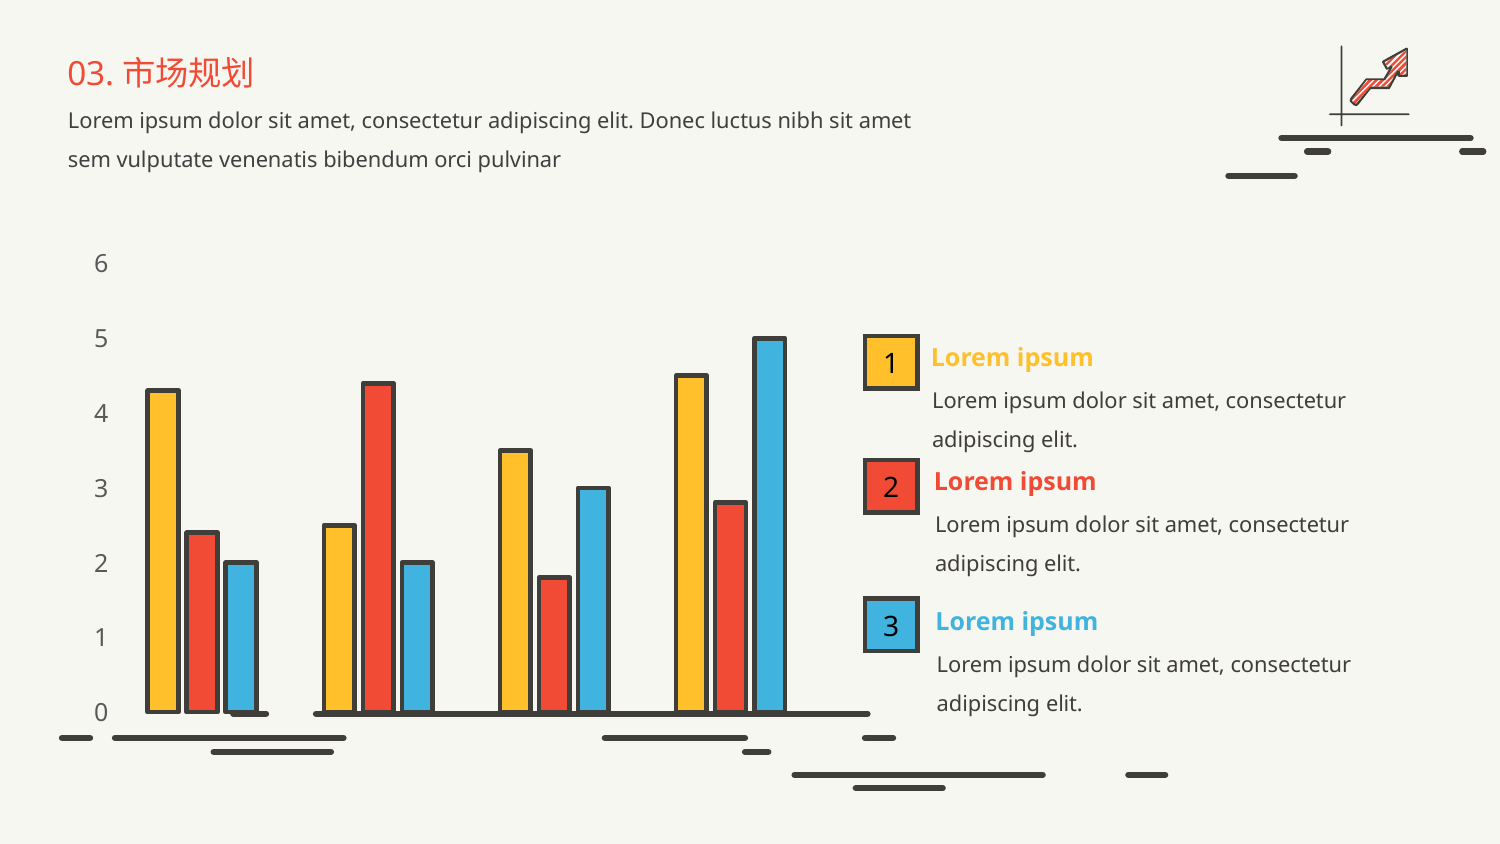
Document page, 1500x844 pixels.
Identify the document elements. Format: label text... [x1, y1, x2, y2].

text_box Lorem ipsum [918, 457, 1119, 503]
text_box 2 [864, 459, 918, 513]
text_box 03.市场规划 [52, 45, 270, 100]
chart [78, 236, 834, 713]
text_box Lorem ipsum dolor sit amet, consectetur adipiscing elit. [921, 629, 1467, 724]
text_box 3 [864, 598, 918, 652]
text_box Lorem ipsum dolor sit amet, consectetur adipiscing elit. [920, 489, 1466, 584]
text_box Lorem ipsum dolor sit amet, consectetur adipiscing elit. Donec luctus nibh sit amet sem vulputate venenatis bibendum orci pulvinar [53, 85, 943, 180]
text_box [1328, 45, 1410, 127]
text_box Lorem ipsum [916, 334, 1116, 379]
text_box Lorem ipsum dolor sit amet, consectetur adipiscing elit. [917, 365, 1463, 460]
text_box 1 [864, 335, 917, 389]
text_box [61, 713, 894, 752]
text_box Lorem ipsum [920, 598, 1120, 643]
